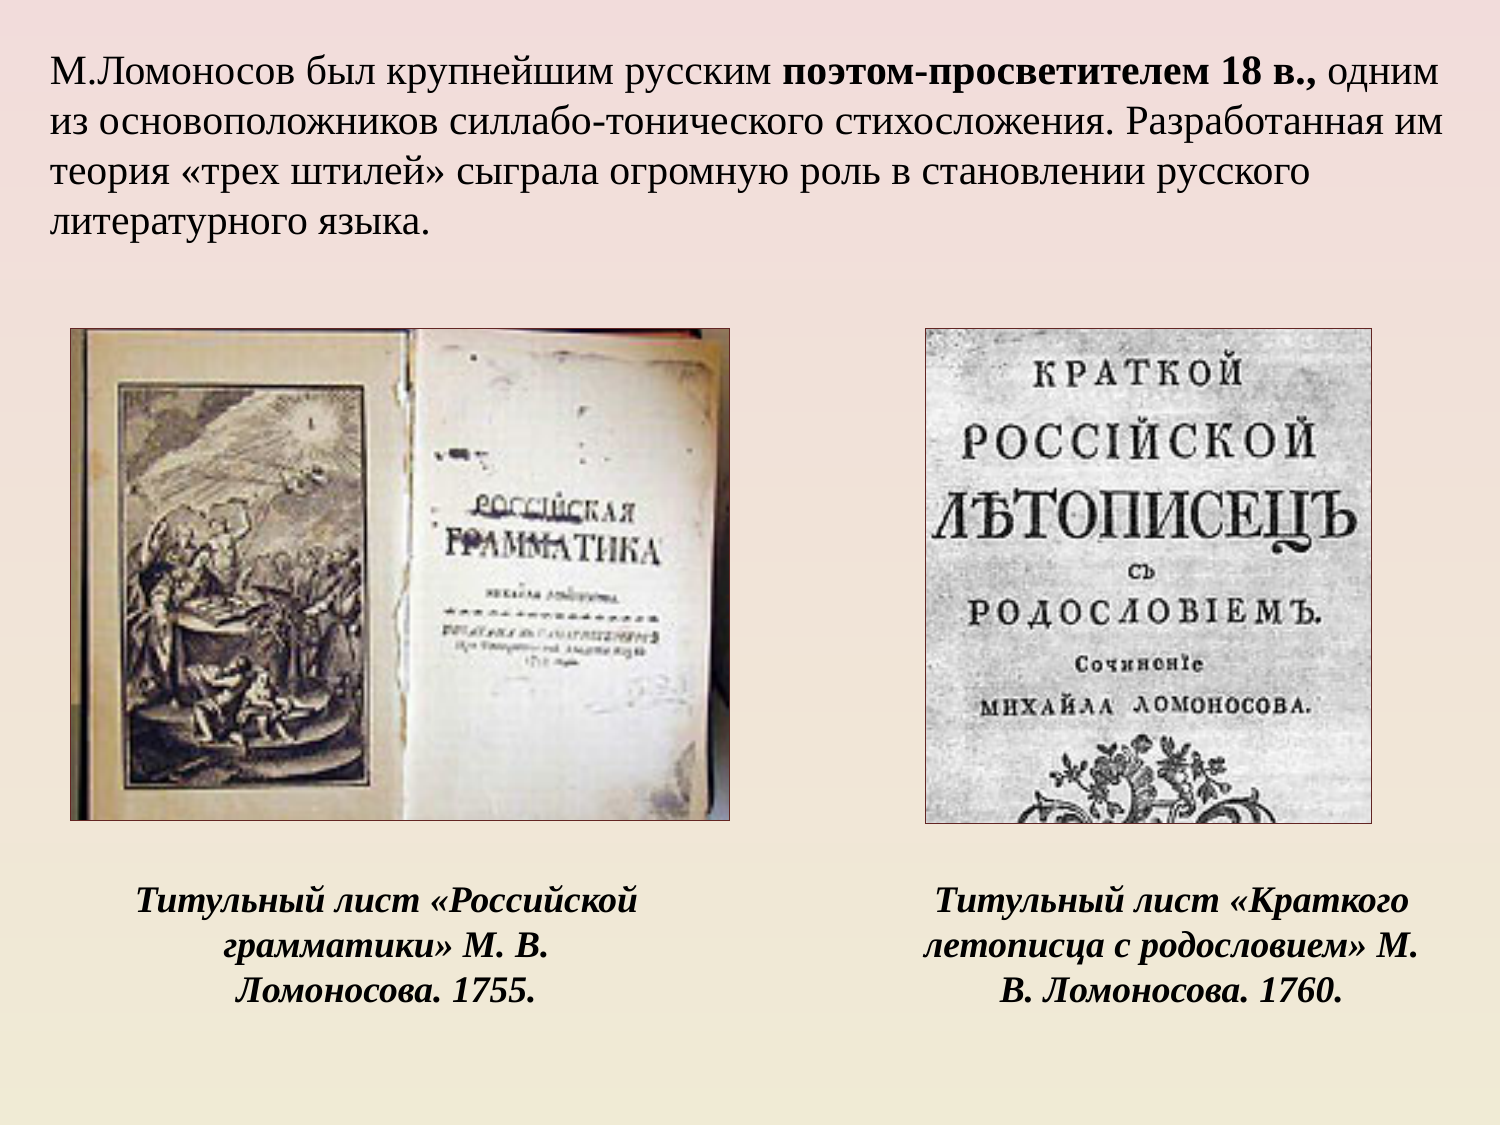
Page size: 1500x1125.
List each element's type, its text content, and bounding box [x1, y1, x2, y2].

picture [925, 327, 1372, 824]
text_box Титульный лист «Краткого летописца с родословием» М. В. Ломоносова. 1760. [902, 867, 1442, 1017]
picture [70, 327, 730, 821]
text_box Титульный лист «Российской грамматики» М. В. Ломоносова. 1755. [117, 867, 657, 1017]
text_box М.Ломоносов был крупнейшим русским поэтом-просветителем 18 в., одним из основоположников силлабо-тонического стихосложения. Разработанная им теория «трех штилей» сыграла огромную роль в становлении русского литературного языка. [35, 35, 1465, 250]
